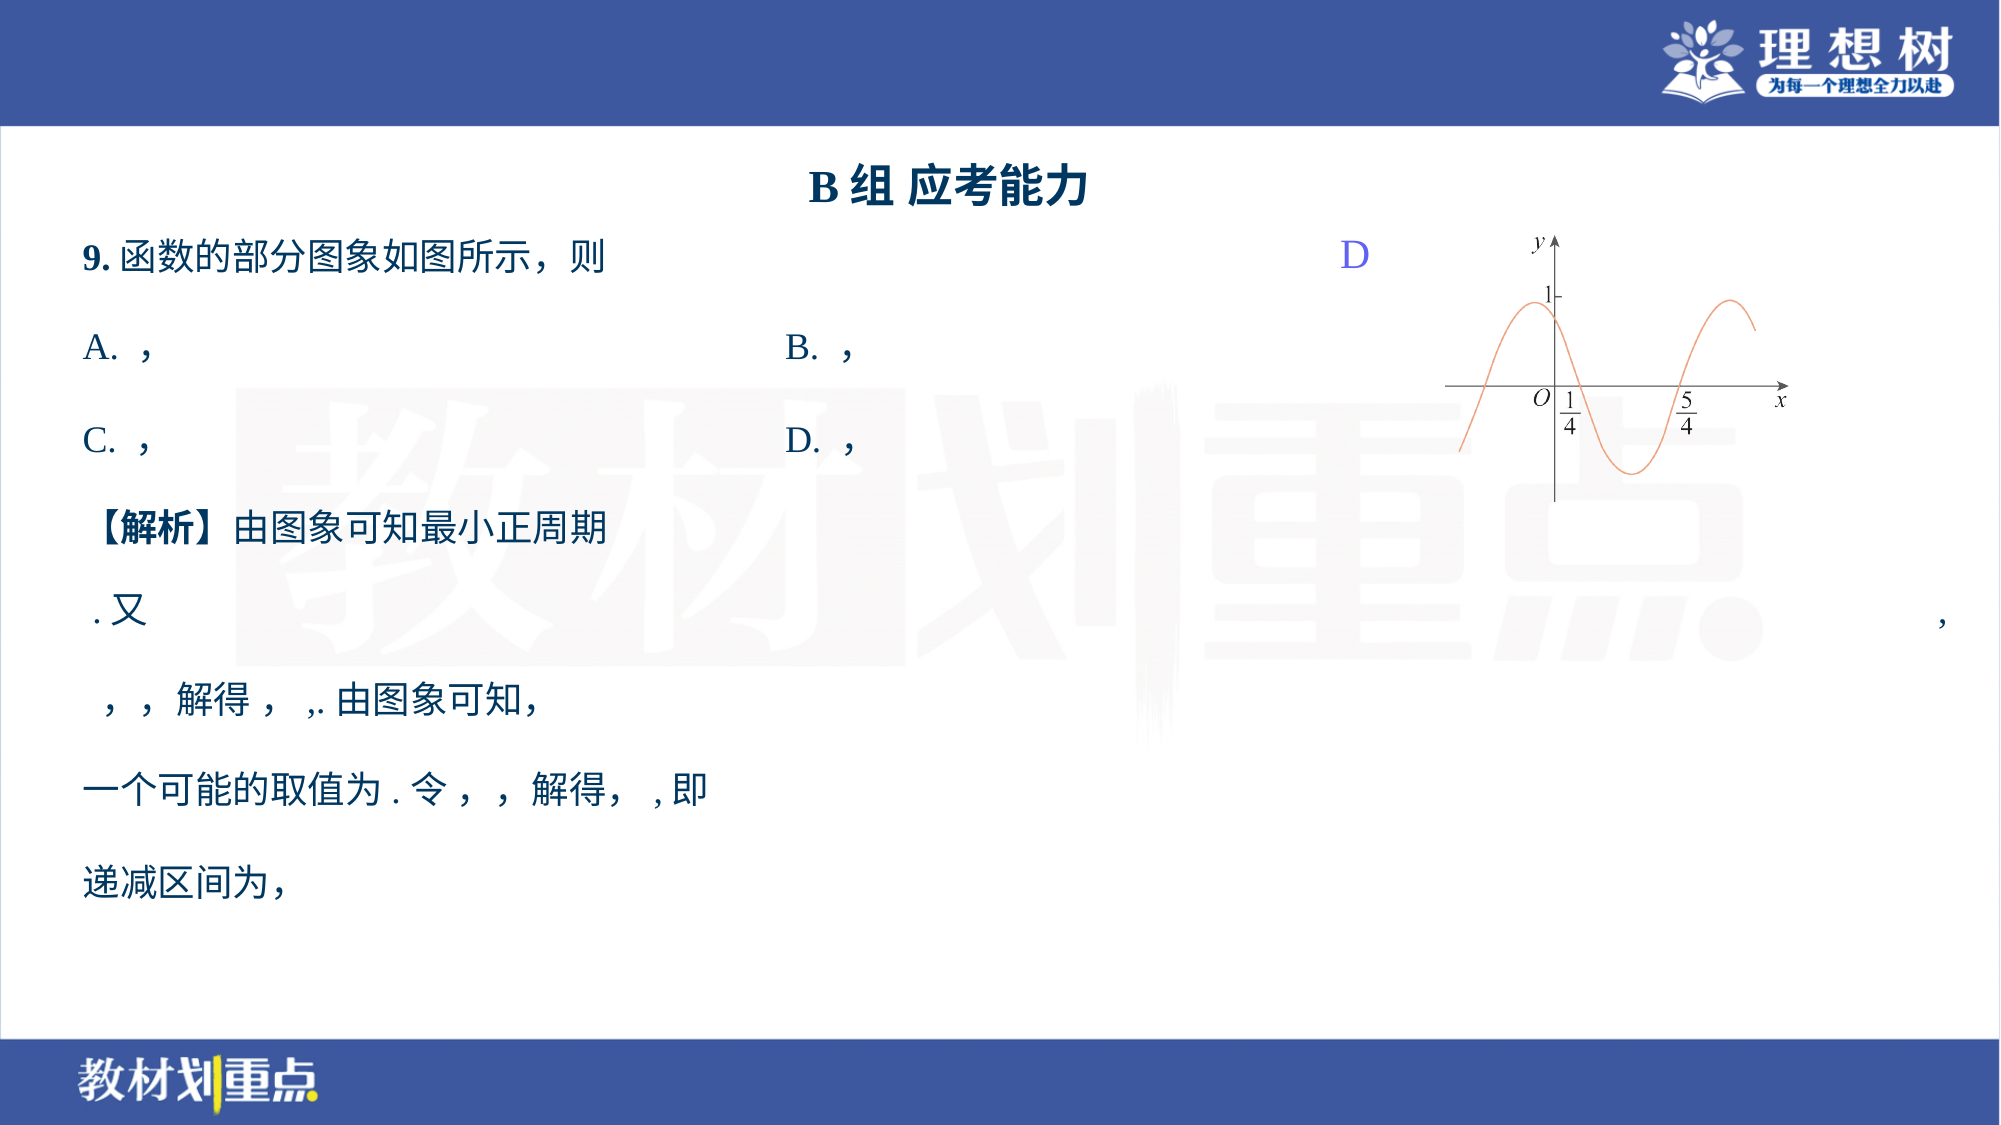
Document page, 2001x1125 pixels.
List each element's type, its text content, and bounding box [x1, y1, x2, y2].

text_box D [1324, 224, 1386, 275]
text_box B组 应考能力 [82, 129, 1817, 270]
picture [0, 0, 2000, 1125]
